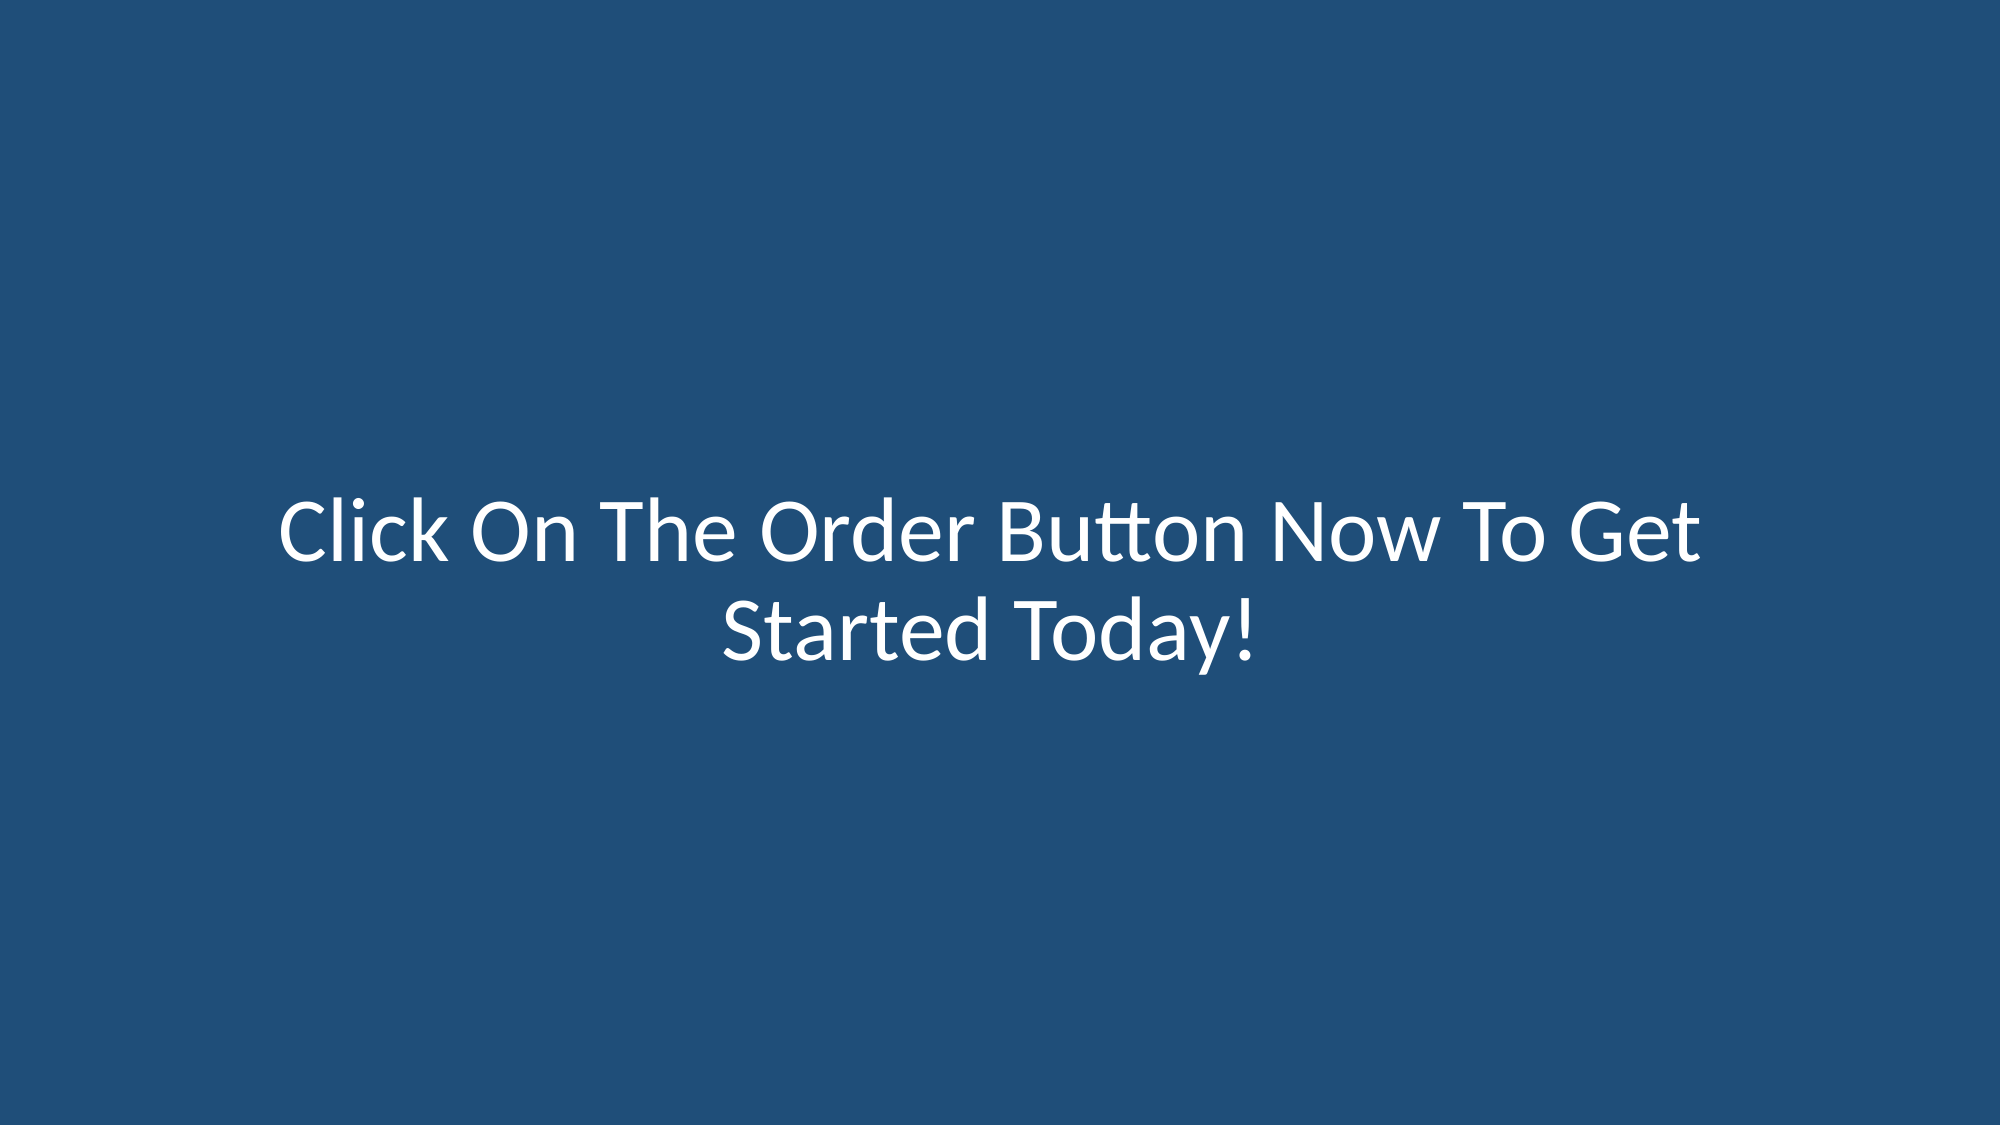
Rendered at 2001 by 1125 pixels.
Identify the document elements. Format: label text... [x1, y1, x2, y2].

list Click On The Order Button Now To Get Started Today! [128, 474, 1854, 962]
